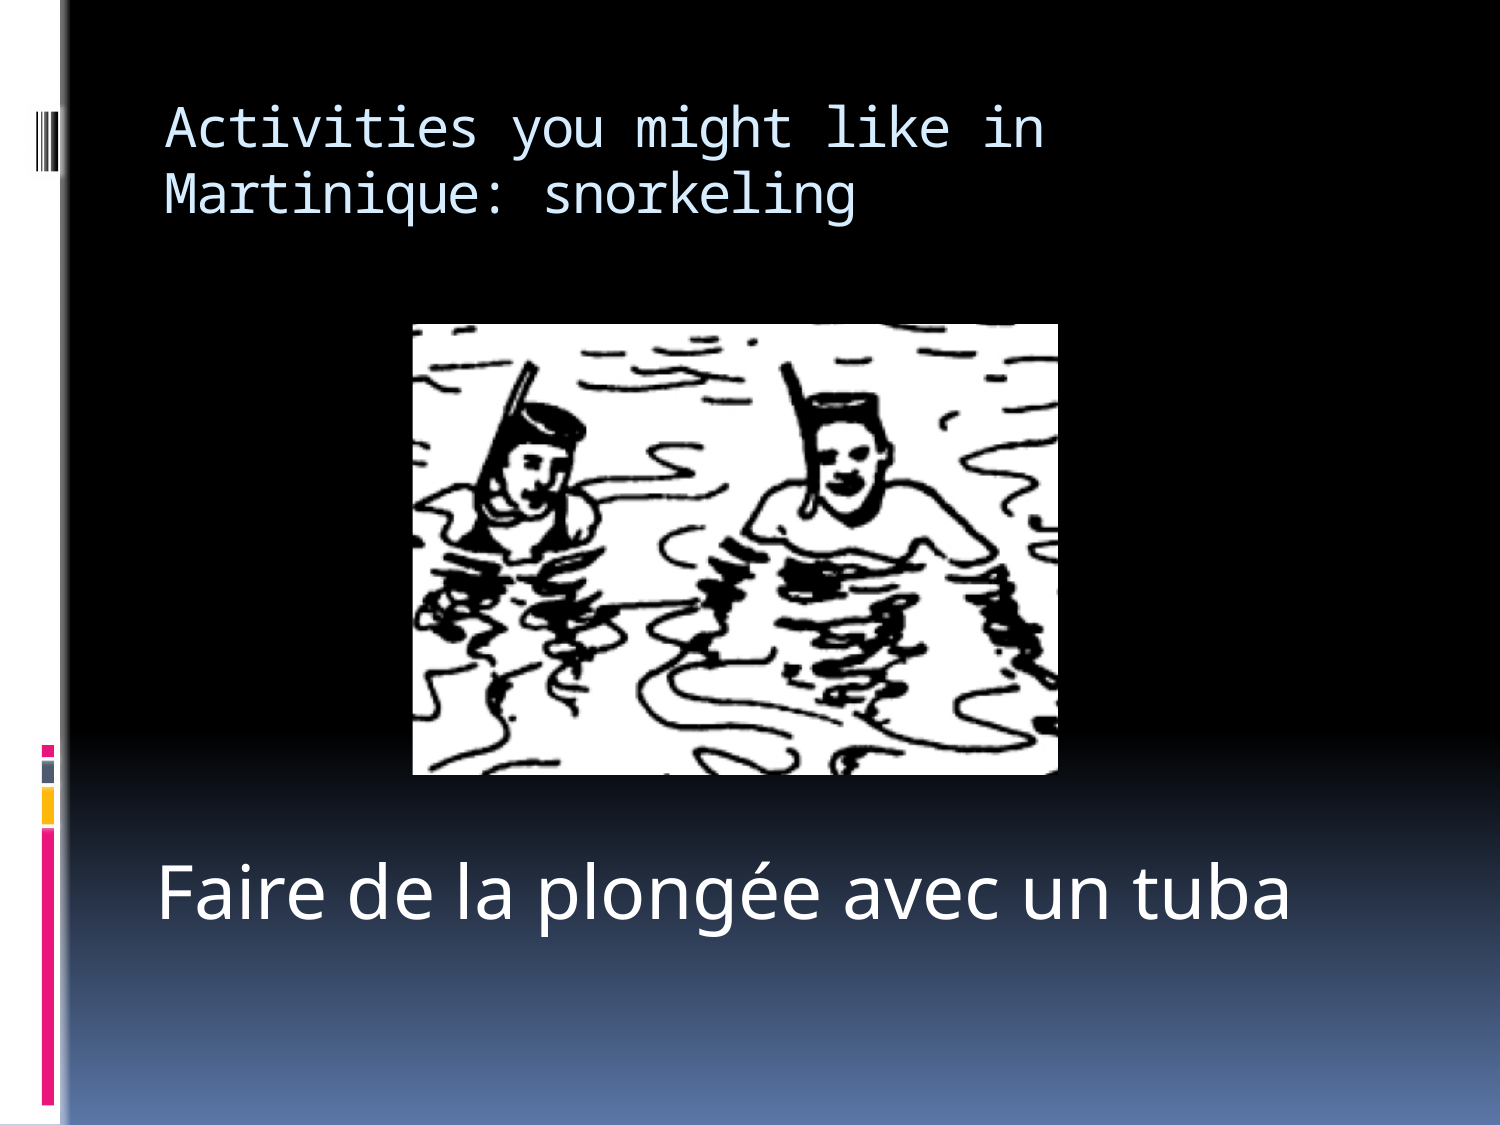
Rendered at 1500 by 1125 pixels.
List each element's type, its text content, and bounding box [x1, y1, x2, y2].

text_box Faire de la plongée avec un tuba [75, 837, 1375, 943]
picture [411, 324, 1059, 776]
title Activities you might like in Martinique: snorkeling [150, 83, 1425, 234]
